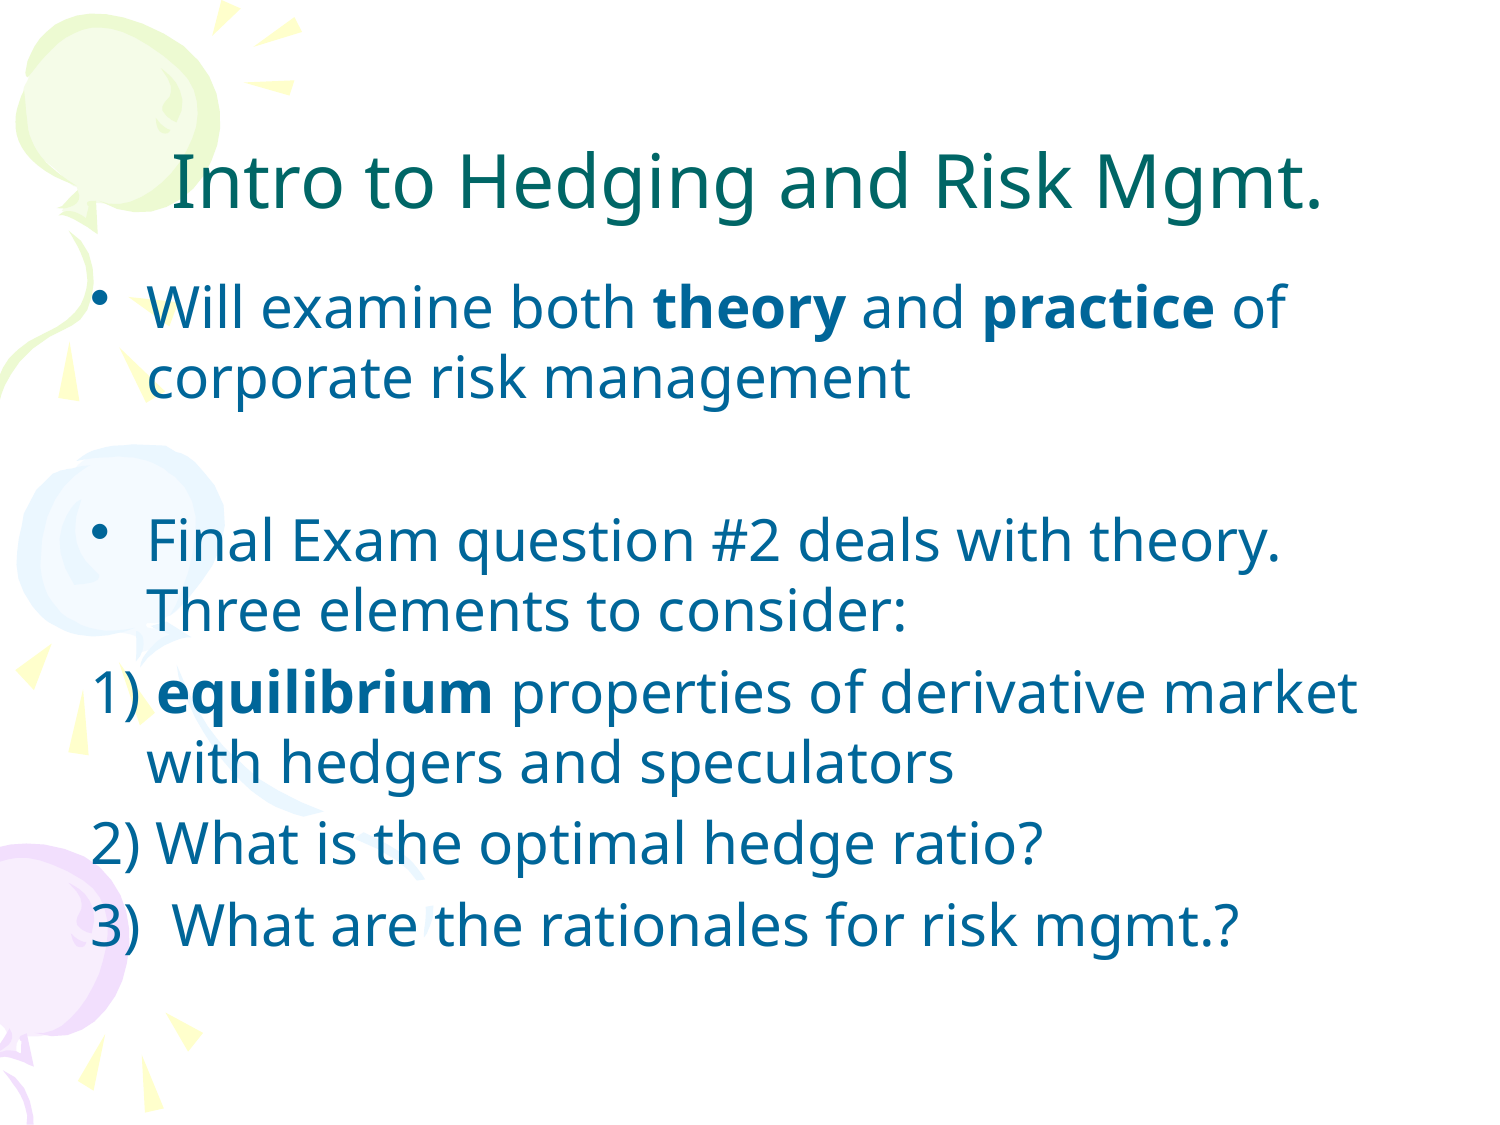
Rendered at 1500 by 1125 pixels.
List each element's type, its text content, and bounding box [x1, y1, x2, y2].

title Intro to Hedging and Risk Mgmt. [72, 16, 1425, 233]
list Will examine both theory and practice of corporate risk management Final Exam question #2 deals with theory. Three elements to consider: 1) equilibrium properties of derivative market with hedgers and speculators 2) What is the optimal hedge ratio? 3) What are the rationales for risk mgmt.? [75, 262, 1425, 994]
